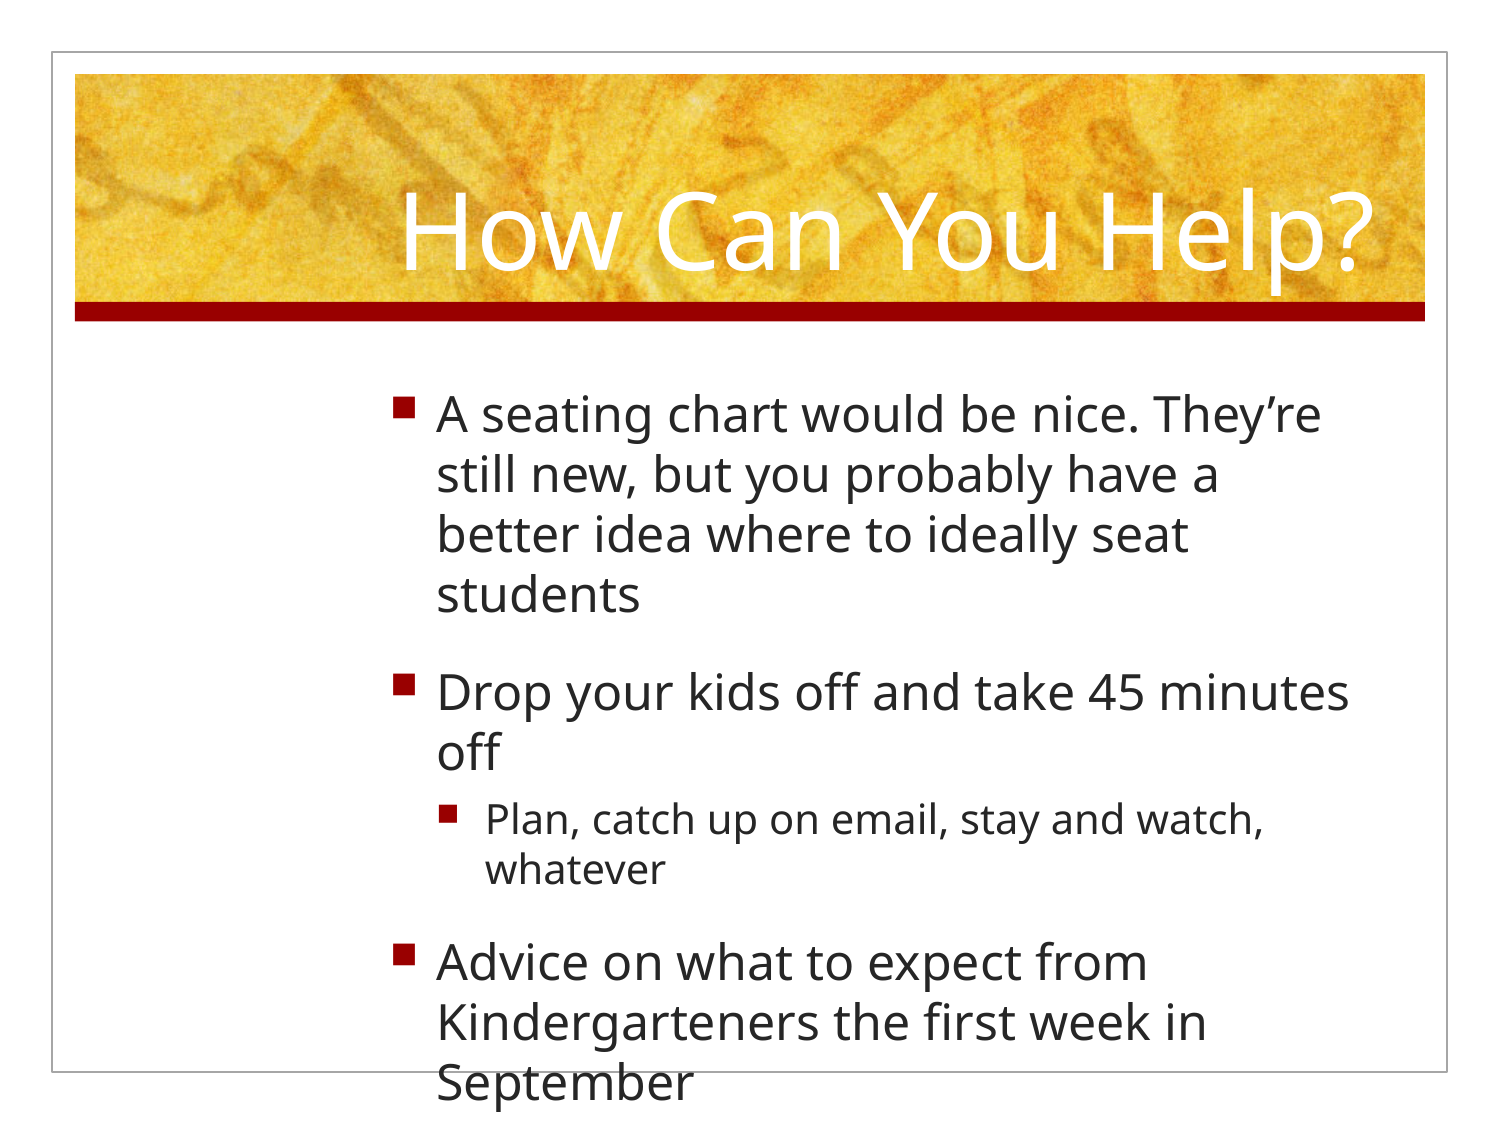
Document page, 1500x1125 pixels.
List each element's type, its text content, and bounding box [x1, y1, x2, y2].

list A seating chart would be nice. They’re still new, but you probably have a better idea where to ideally seat students Drop your kids off and take 45 minutes off Plan, catch up on email, stay and watch, whatever Advice on what to expect from Kindergarteners the first week in September [375, 375, 1392, 1005]
title How Can You Help? [108, 74, 1392, 292]
picture [75, 74, 1425, 301]
